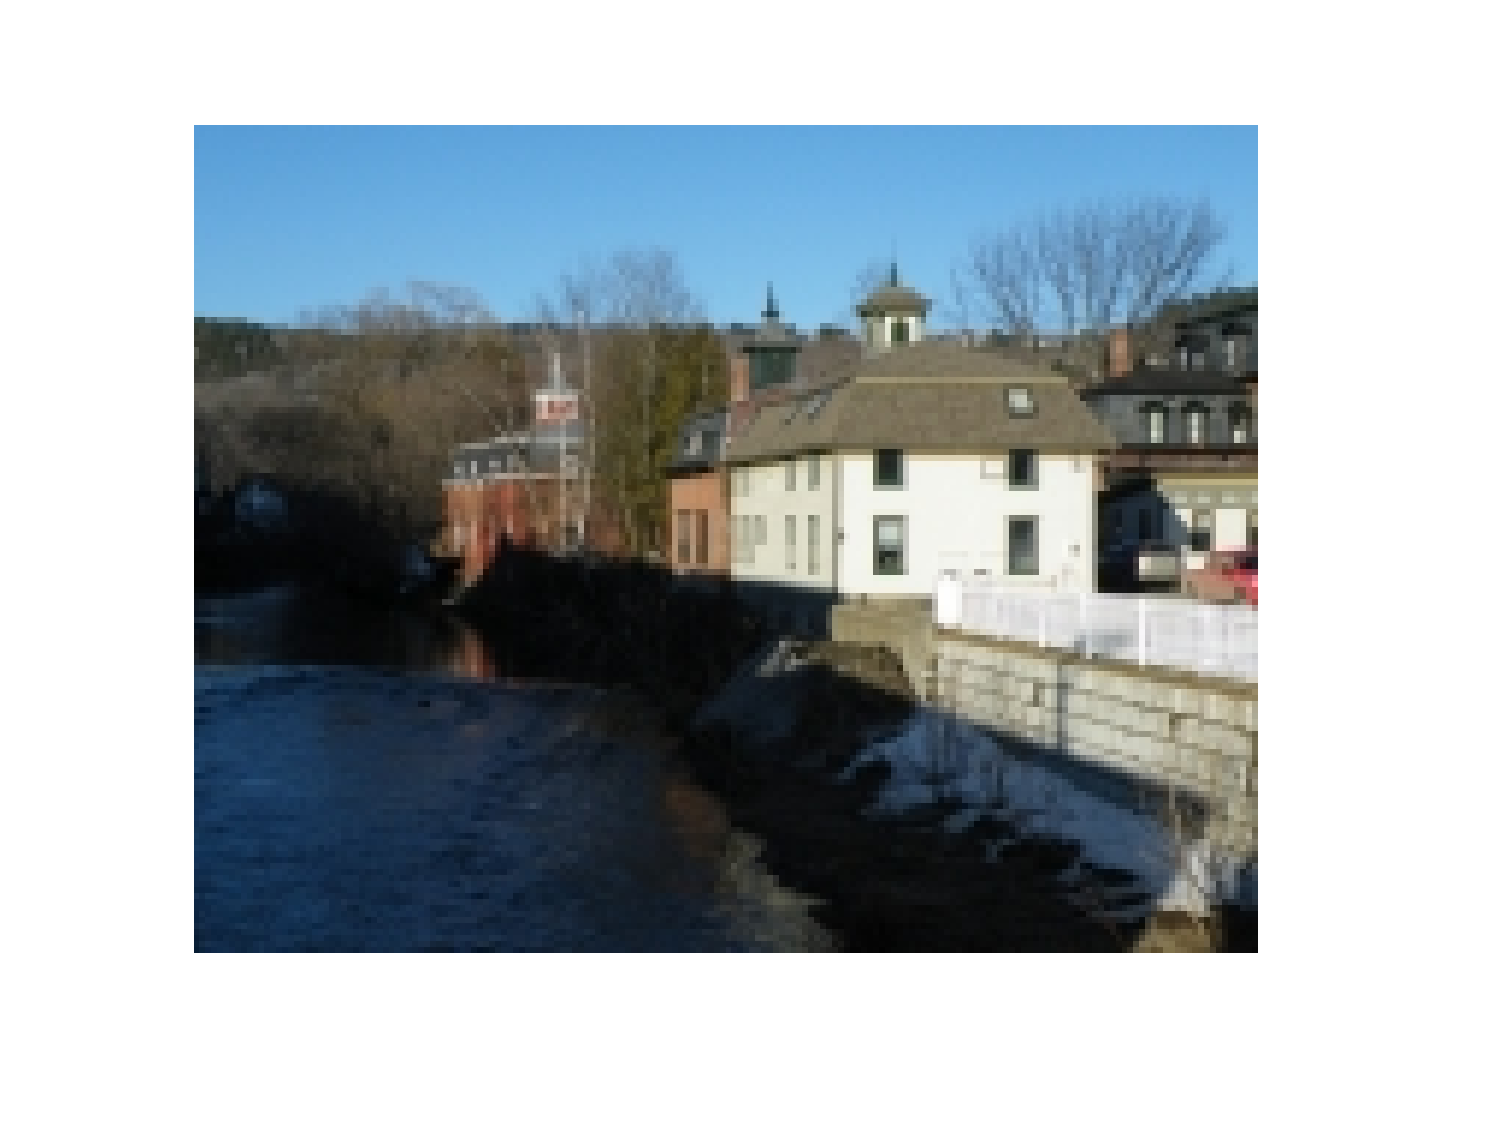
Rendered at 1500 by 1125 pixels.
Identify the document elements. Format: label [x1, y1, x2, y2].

picture [194, 125, 1259, 953]
